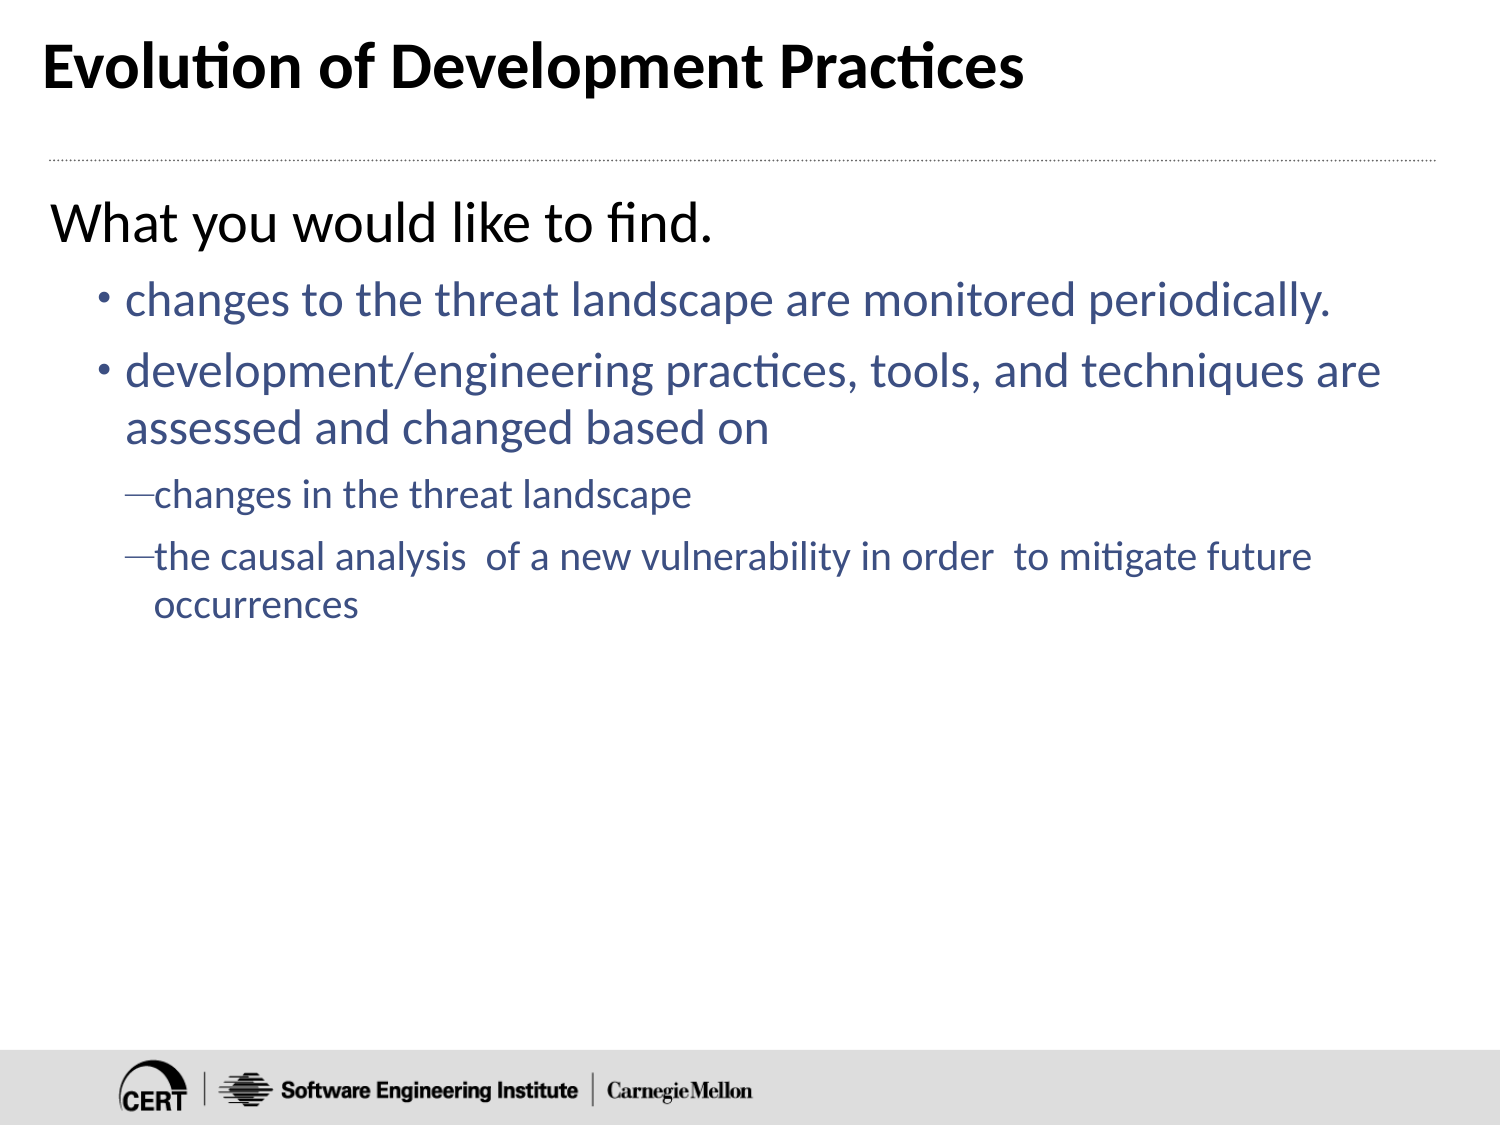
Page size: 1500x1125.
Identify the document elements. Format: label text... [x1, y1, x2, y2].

title Evolution of Development Practices [42, 37, 1434, 155]
picture [102, 1056, 765, 1117]
list What you would like to find. changes to the threat landscape are monitored periodically. development/engineering practices, tools, and techniques are assessed and changed based on changes in the threat landscape the causal analysis of a new vulnerability in order to mitigate future occurrences [49, 187, 1438, 1001]
